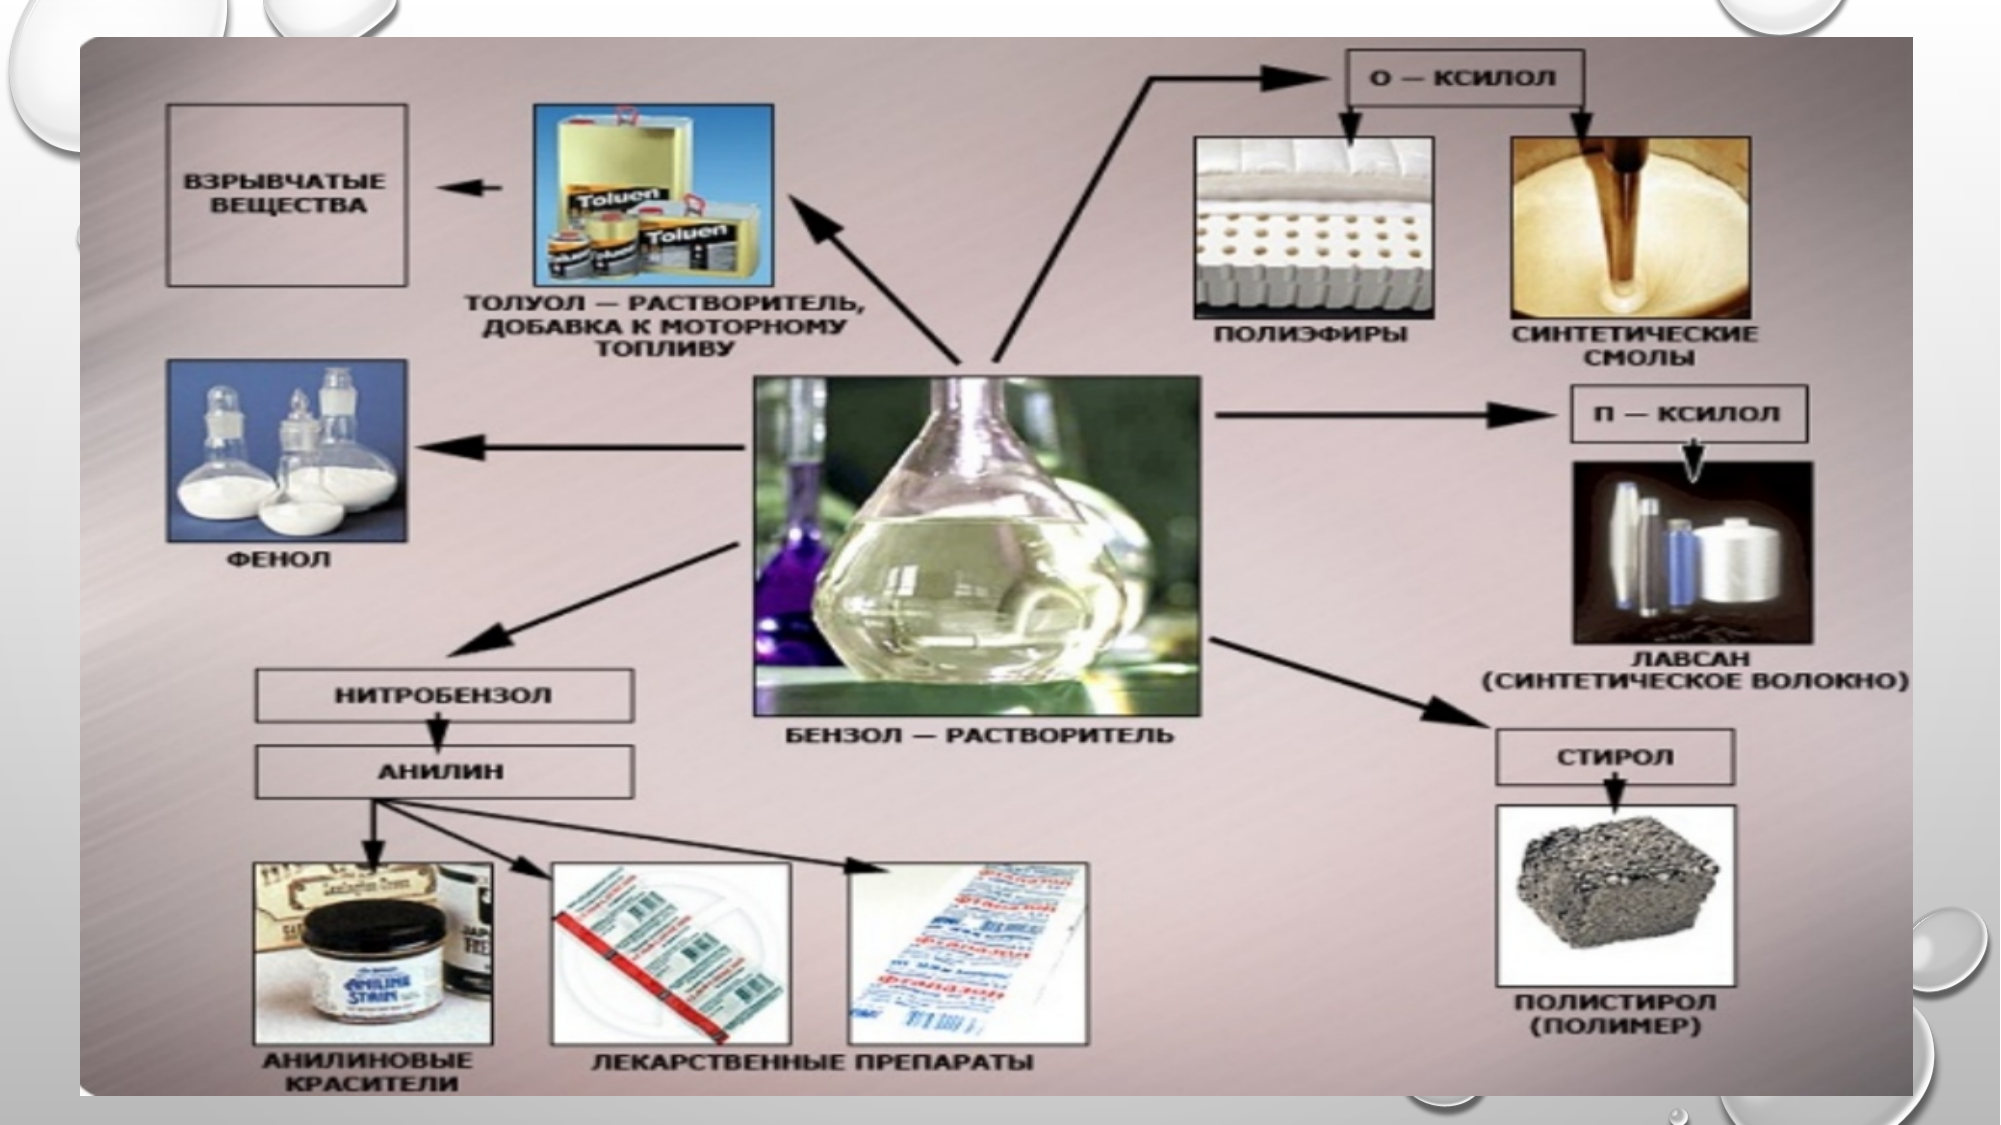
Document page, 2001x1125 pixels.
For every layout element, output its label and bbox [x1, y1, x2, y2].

list [79, 36, 1913, 1096]
picture [0, 0, 2000, 1125]
